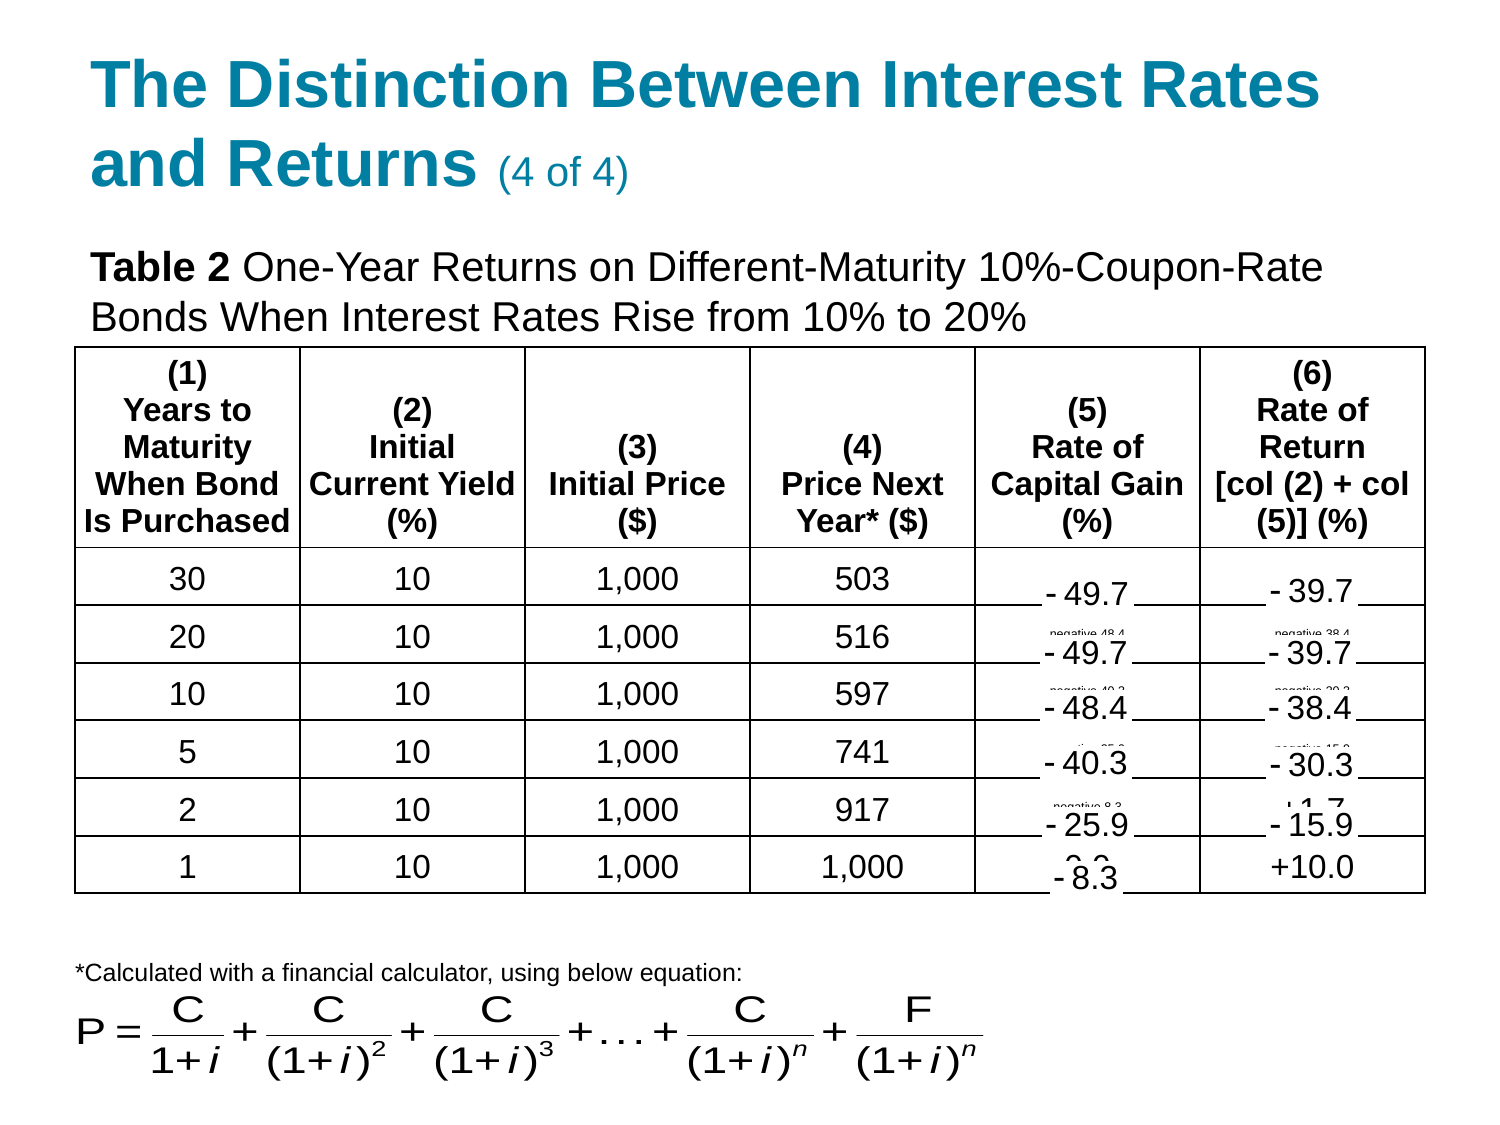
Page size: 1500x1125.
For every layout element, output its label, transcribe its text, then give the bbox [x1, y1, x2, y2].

table_cell 1,000 [526, 837, 749, 892]
table_cell [1201, 548, 1424, 604]
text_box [1265, 573, 1359, 610]
table_header (1) Years to Maturity When Bond Is Purchased [76, 348, 299, 547]
table_cell 1,000 [526, 548, 749, 604]
table_cell 597 [751, 664, 974, 719]
table_cell [976, 548, 1199, 604]
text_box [1264, 690, 1357, 726]
table_cell 30 [76, 548, 299, 604]
table_cell +1.7 [1201, 779, 1424, 835]
table_header (6) Rate of Return [col (2) + col (5)] (%) [1201, 348, 1424, 547]
table_cell negative 15.9 [1201, 721, 1424, 777]
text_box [1264, 634, 1357, 671]
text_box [1049, 860, 1123, 897]
table_cell negative 48.4 [976, 606, 1199, 662]
table_cell 917 [751, 779, 974, 835]
table_header (4) Price Next Year* ($) [751, 348, 974, 547]
table_cell 10 [301, 837, 524, 892]
table_cell 503 [751, 548, 974, 604]
table_cell 1,000 [751, 837, 974, 892]
table_cell 10 [301, 721, 524, 777]
table_cell negative 8.3 [976, 779, 1199, 835]
table_cell 10 [301, 779, 524, 835]
list Table 2 One-Year Returns on Different-Maturity 10%-Coupon-Rate Bonds When Interest Rates Rise from 10% to 20% [75, 224, 1425, 346]
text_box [1040, 634, 1133, 671]
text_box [1040, 745, 1133, 782]
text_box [74, 989, 988, 1086]
table_cell 1,000 [526, 664, 749, 719]
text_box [1041, 807, 1134, 843]
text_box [1265, 746, 1359, 783]
table_cell 1,000 [526, 779, 749, 835]
table_cell 20 [76, 606, 299, 662]
table_cell +10.0 [1201, 837, 1424, 892]
table_cell 10 [76, 664, 299, 719]
table_cell 10 [301, 606, 524, 662]
table_header (2) Initial Current Yield (%) [301, 348, 524, 547]
table_cell 5 [76, 721, 299, 777]
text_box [1041, 576, 1134, 613]
table_cell negative 30.3 [1201, 664, 1424, 719]
table_cell 1,000 [526, 606, 749, 662]
table_cell 10 [301, 548, 524, 604]
title The Distinction Between Interest Rates and Returns (4 of 4) [75, 35, 1425, 216]
list *Calculated with a financial calculator, using below equation: [75, 956, 861, 988]
table_header (5) Rate of Capital Gain (%) [976, 348, 1199, 547]
table_cell 2 [76, 779, 299, 835]
table_cell negative 25.9 [976, 721, 1199, 777]
table_cell 516 [751, 606, 974, 662]
table_cell 10 [301, 664, 524, 719]
table_cell 741 [751, 721, 974, 777]
table_cell 1 [76, 837, 299, 892]
table_cell 1,000 [526, 721, 749, 777]
table_cell 0.0 [976, 837, 1199, 892]
table_cell negative 38.4 [1201, 606, 1424, 662]
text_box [1265, 806, 1359, 843]
table_header (3) Initial Price ($) [526, 348, 749, 547]
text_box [1040, 690, 1133, 726]
table_cell negative 40.3 [976, 664, 1199, 719]
